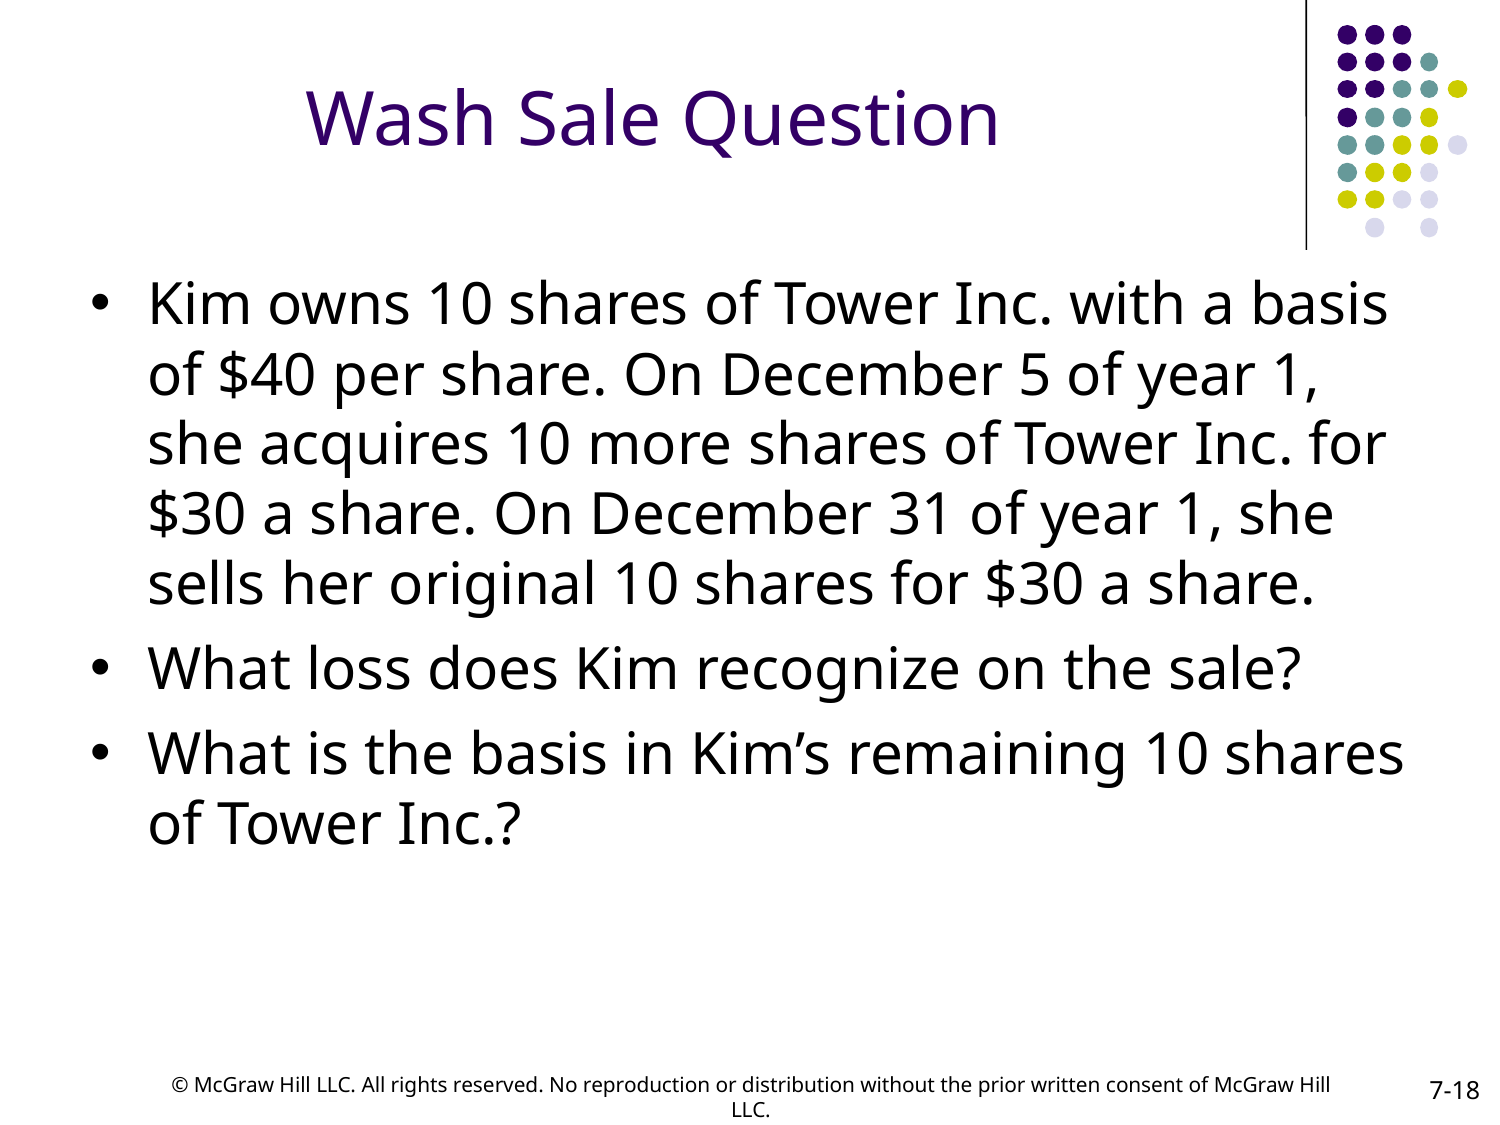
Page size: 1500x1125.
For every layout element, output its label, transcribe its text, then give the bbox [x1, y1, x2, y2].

slide_number 7-18 [1345, 1061, 1496, 1122]
title Wash Sale Question [32, 8, 1275, 234]
list Kim owns 10 shares of Tower Inc. with a basis of $40 per share. On December 5 of year 1, she acquires 10 more shares of Tower Inc. for $30 a share. On December 31 of year 1, she sells her original 10 shares for $30 a share. What loss does Kim recognize on the sale? What is the basis in Kim’s remaining 10 shares of Tower Inc.? [75, 259, 1425, 1062]
